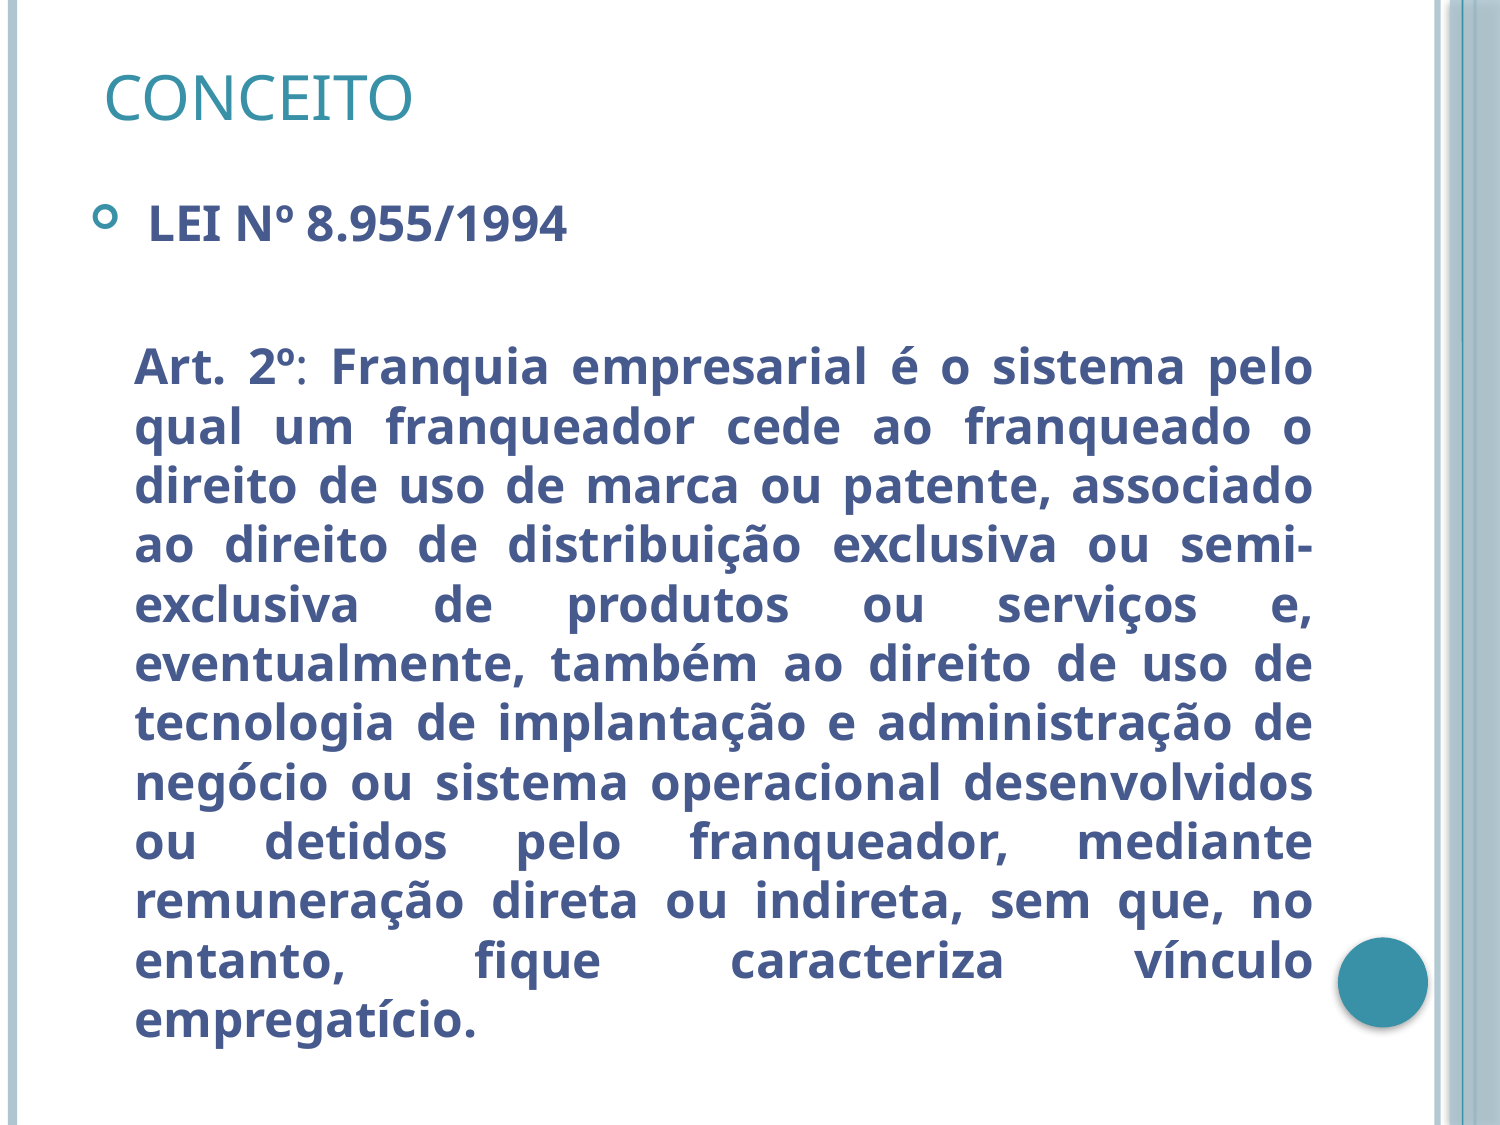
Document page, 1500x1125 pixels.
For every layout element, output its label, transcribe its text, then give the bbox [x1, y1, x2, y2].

list LEI Nº 8.955/1994 Art. 2º: Franquia empresarial é o sistema pelo qual um franqueador cede ao franqueado o direito de uso de marca ou patente, associado ao direito de distribuição exclusiva ou semi-exclusiva de produtos ou serviços e, eventualmente, também ao direito de uso de tecnologia de implantação e administração de negócio ou sistema operacional desenvolvidos ou detidos pelo franqueador, mediante remuneração direta ou indireta, sem que, no entanto, fique caracteriza vínculo empregatício. [75, 184, 1329, 1062]
title Conceito [88, 42, 1314, 141]
